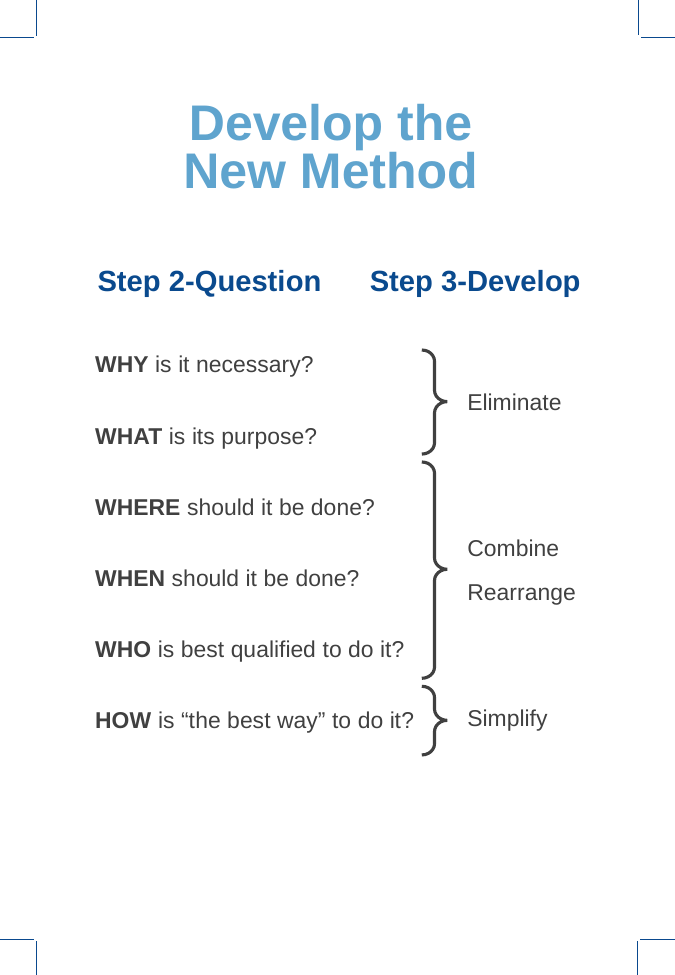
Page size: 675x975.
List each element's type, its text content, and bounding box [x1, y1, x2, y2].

text_box Simplify [467, 703, 581, 727]
title Develop the New Method [75, 100, 600, 198]
text_box [421, 461, 448, 679]
text_box Combine Rearrange [467, 533, 581, 612]
text_box [421, 349, 448, 455]
text_box WHY is it necessary? WHAT is its purpose? WHERE should it be done? WHEN should it be done? WHO is best qualified to do it? HOW is “the best way” to do it? [95, 349, 431, 766]
text_box Eliminate [467, 387, 581, 411]
text_box [421, 685, 448, 756]
text_box Step 3-Develop [355, 262, 581, 300]
list Step 2-Question [97, 262, 324, 300]
